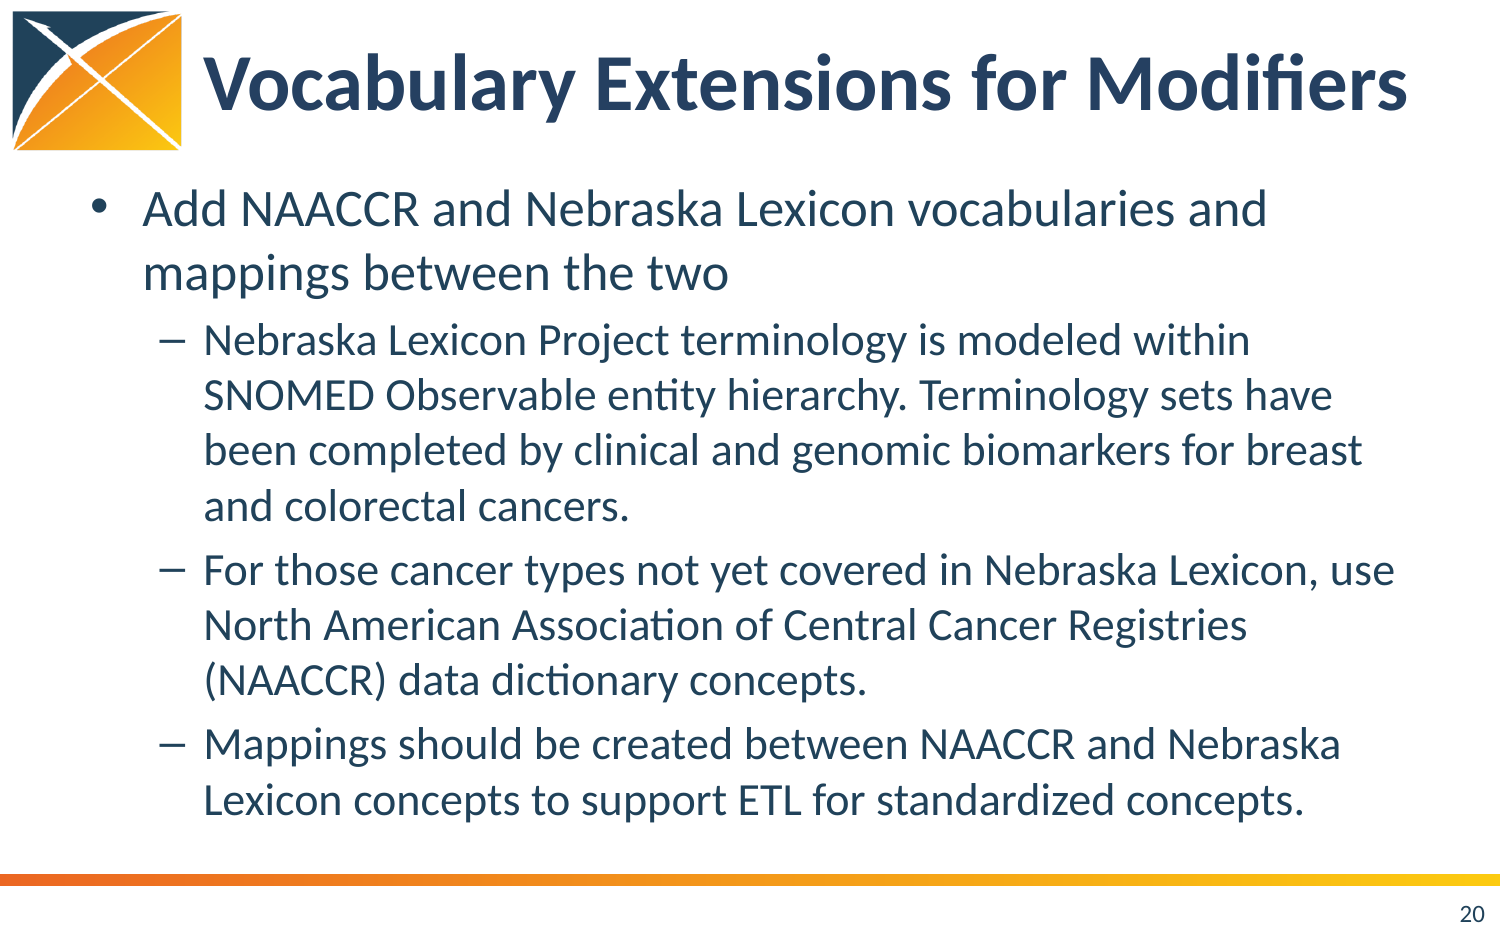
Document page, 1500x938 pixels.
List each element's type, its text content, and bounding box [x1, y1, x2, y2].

list Add NAACCR and Nebraska Lexicon vocabularies and mappings between the two Nebraska Lexicon Project terminology is modeled within SNOMED Observable entity hierarchy. Terminology sets have been completed by clinical and genomic biomarkers for breast and colorectal cancers. For those cancer types not yet covered in Nebraska Lexicon, use North American Association of Central Cancer Registries (NAACCR) data dictionary concepts. Mappings should be created between NAACCR and Nebraska Lexicon concepts to support ETL for standardized concepts. [75, 166, 1425, 838]
picture [0, 0, 206, 167]
title Vocabulary Extensions for Modifiers [187, 20, 1425, 136]
slide_number 20 [1149, 887, 1500, 938]
